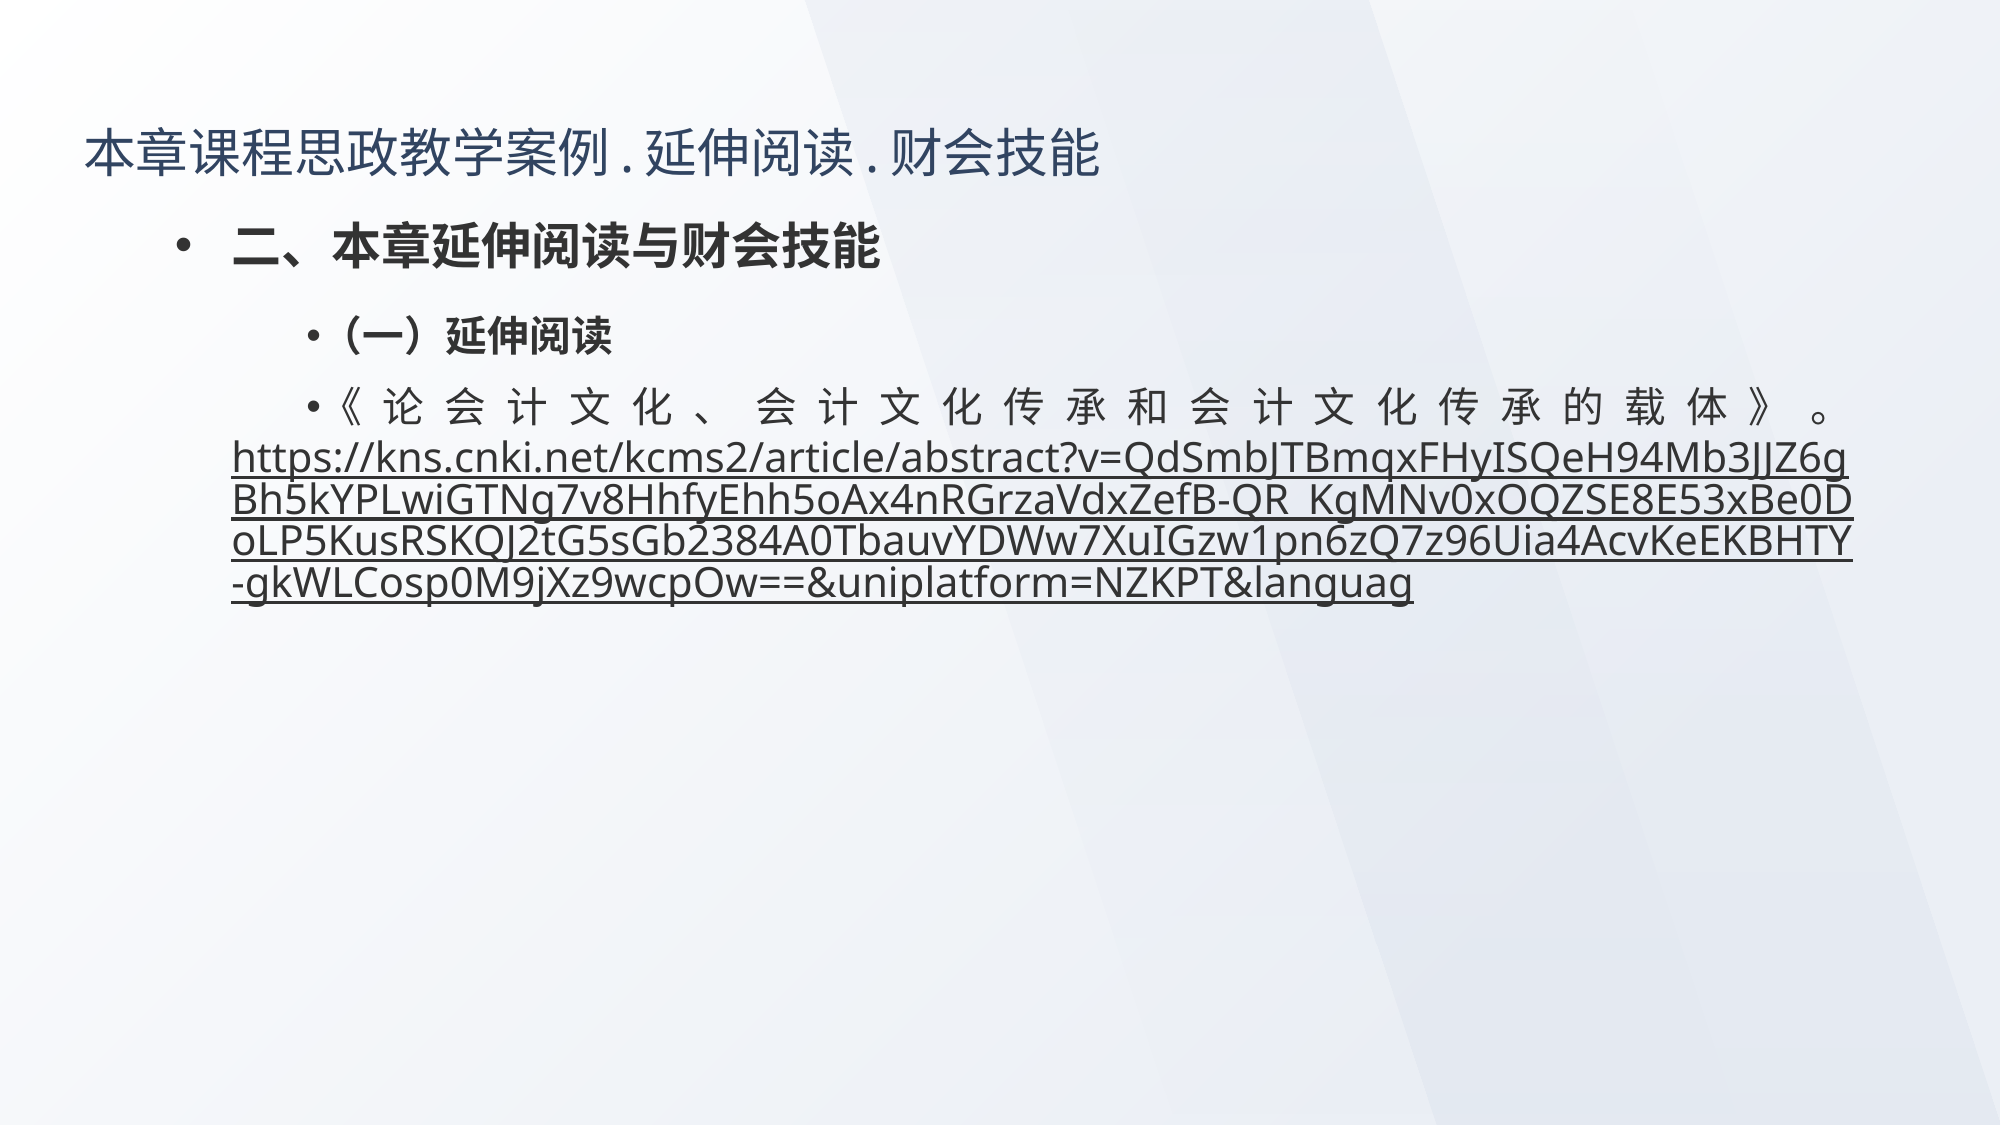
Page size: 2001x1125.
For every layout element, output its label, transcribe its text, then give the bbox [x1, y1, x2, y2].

list 二、本章延伸阅读与财会技能 （一）延伸阅读 《论会计文化、会计文化传承和会计文化传承的载体》。https://kns.cnki.net/kcms2/article/abstract?v=QdSmbJTBmqxFHyISQeH94Mb3JJZ6gBh5kYPLwiGTNg7v8HhfyEhh5oAx4nRGrzaVdxZefB-QR_KgMNv0xOQZSE8E53xBe0DoLP5KusRSKQJ2tG5sGb2384A0TbauvYDWw7XuIGzw1pn6zQ7z96Uia4AcvKeEKBHTY-gkWLCosp0M9jXz9wcpOw==&uniplatform=NZKPT&languag [137, 196, 1863, 964]
title 本章课程思政教学案例.延伸阅读.财会技能 [83, 81, 1243, 184]
